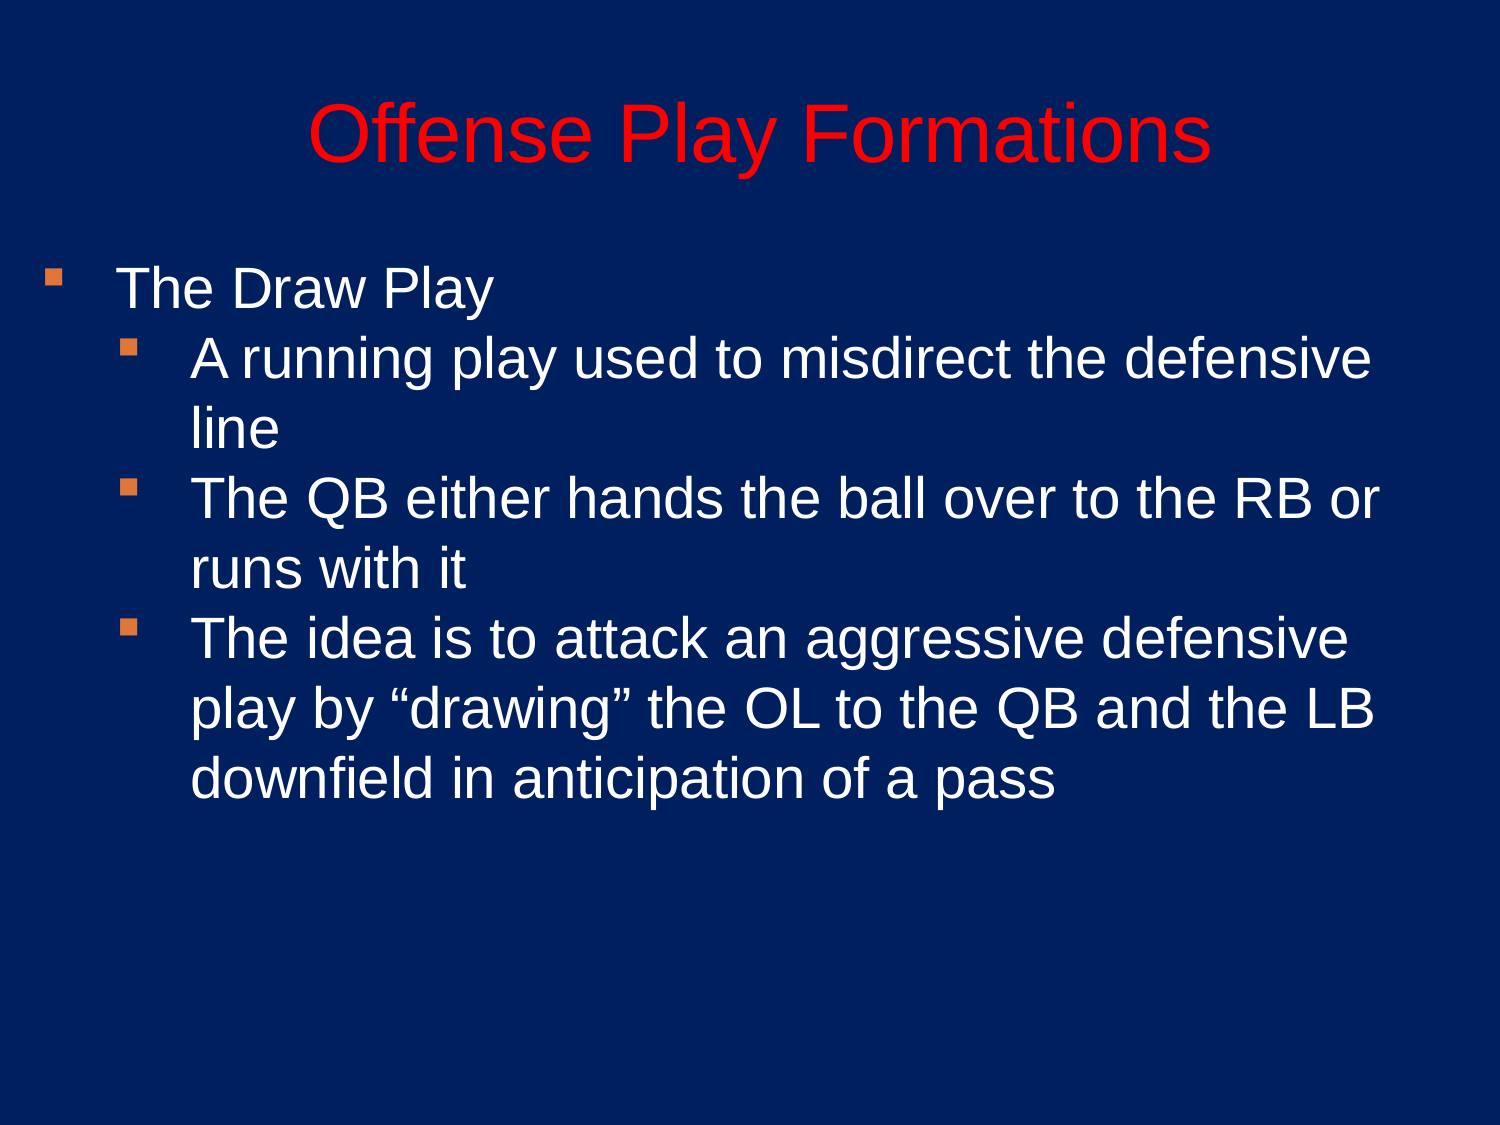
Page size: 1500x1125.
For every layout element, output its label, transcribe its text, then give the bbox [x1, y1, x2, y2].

text_box The Draw Play A running play used to misdirect the defensive line The QB either hands the ball over to the RB or runs with it The idea is to attack an aggressive defensive play by “drawing” the OL to the QB and the LB downfield in anticipation of a pass [38, 249, 1422, 810]
title Offense Play Formations [44, 53, 1456, 267]
